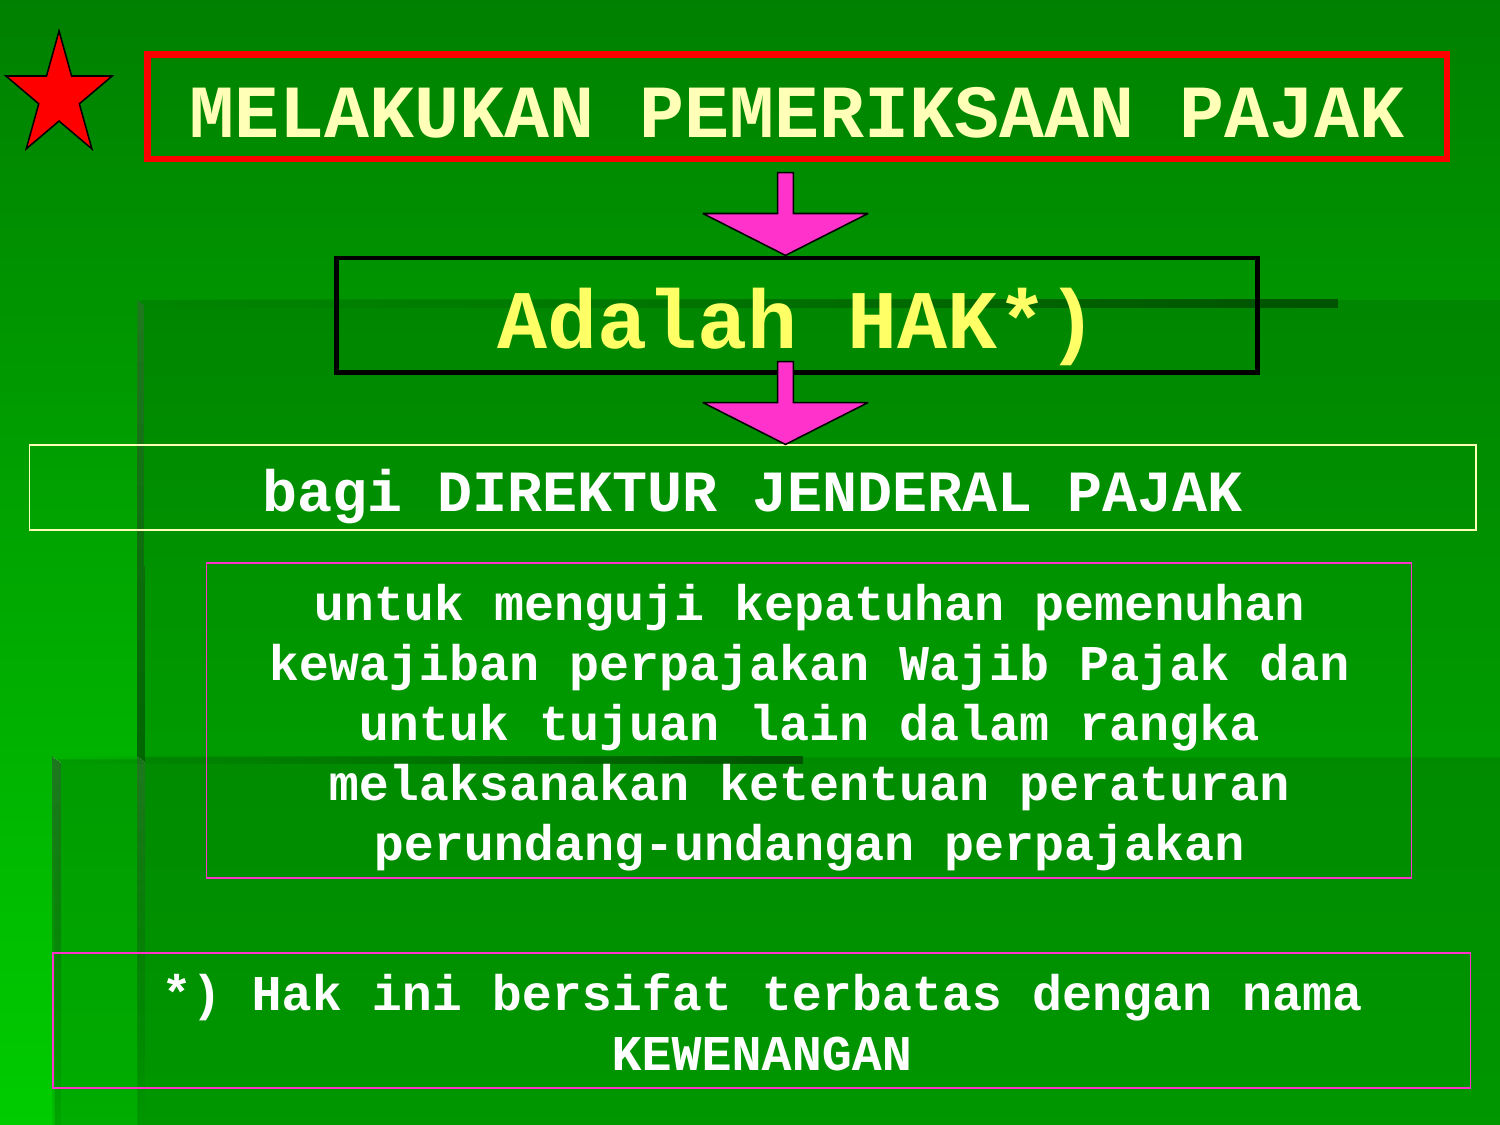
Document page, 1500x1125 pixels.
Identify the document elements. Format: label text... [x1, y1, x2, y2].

text_box bagi DIREKTUR JENDERAL PAJAK [29, 445, 1477, 530]
text_box MELAKUKAN PEMERIKSAAN PAJAK [147, 54, 1447, 160]
text_box [5, 30, 113, 149]
text_box [702, 172, 869, 256]
text_box Adalah HAK*) [336, 257, 1258, 373]
text_box untuk menguji kepatuhan pemenuhan kewajiban perpajakan Wajib Pajak dan untuk tujuan lain dalam rangka melaksanakan ketentuan peraturan perundang-undangan perpajakan [206, 563, 1412, 878]
text_box *) Hak ini bersifat terbatas dengan nama KEWENANGAN [52, 953, 1471, 1088]
text_box [702, 361, 869, 445]
